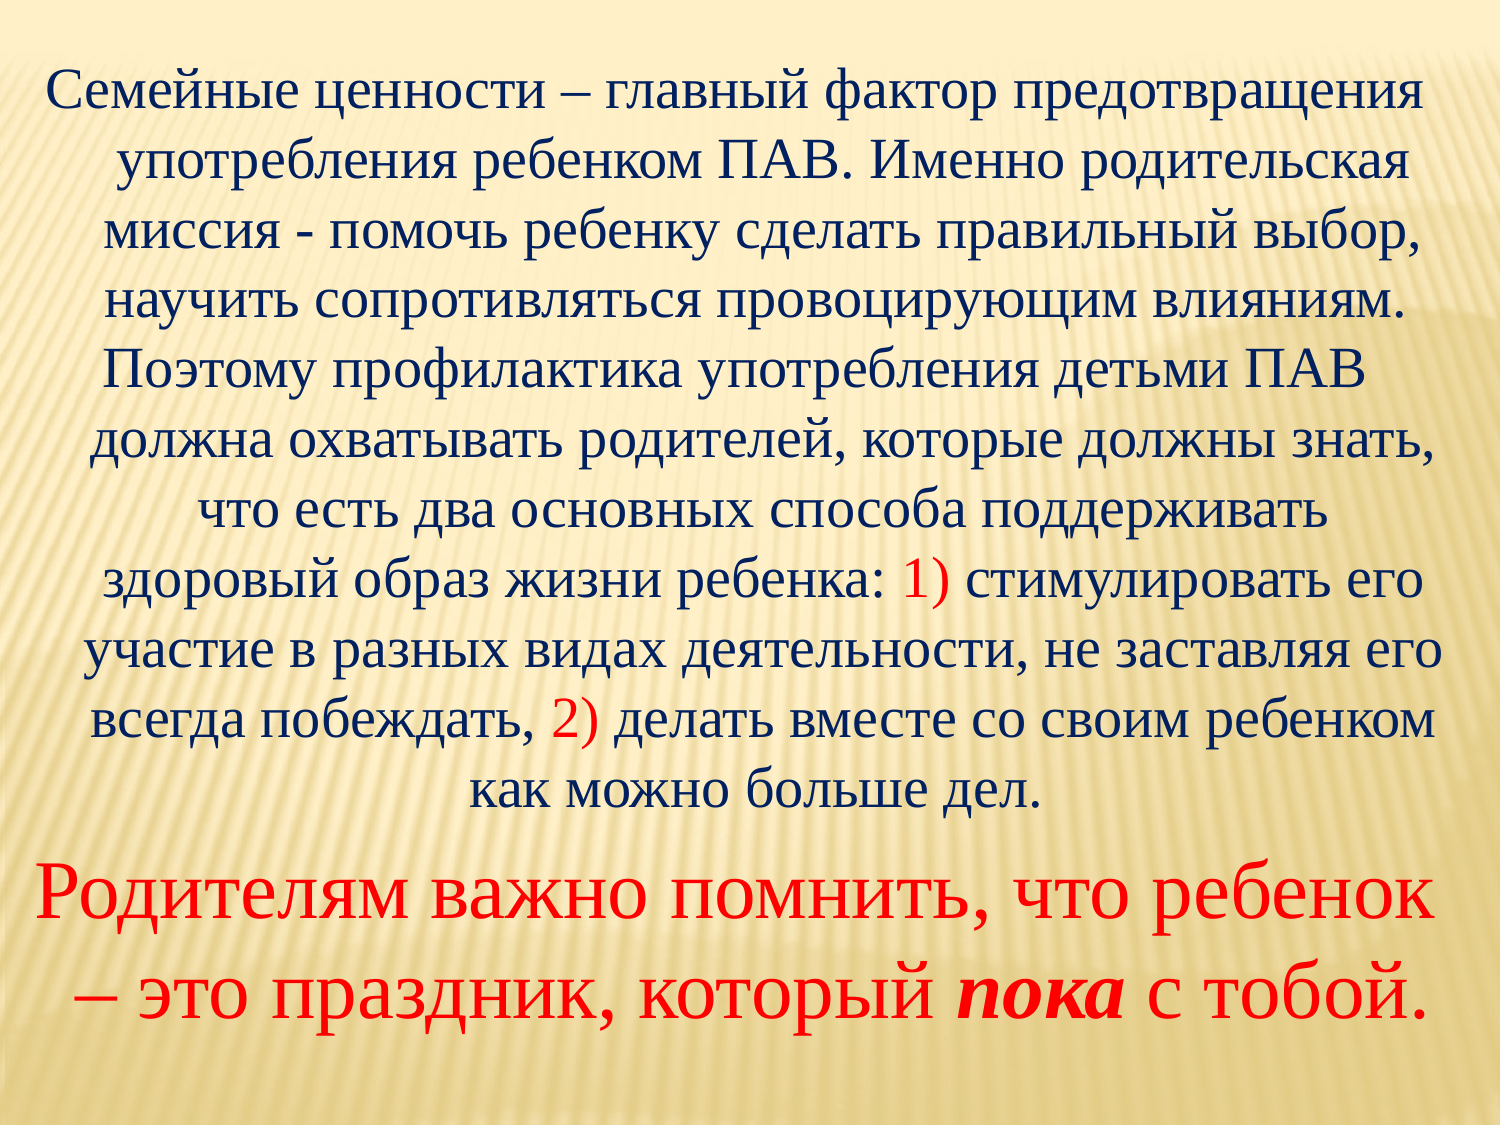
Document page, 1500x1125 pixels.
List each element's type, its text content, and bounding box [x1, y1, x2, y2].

list Семейные ценности – главный фактор предотвращения употребления ребенком ПАВ. Именно родительская миссия - помочь ребенку сделать правильный выбор, научить сопротивляться провоцирующим влияниям. Поэтому профилактика употребления детьми ПАВ должна охватывать родителей, которые должны знать, что есть два основных способа поддерживать здоровый образ жизни ребенка: 1) стимулировать его участие в разных видах деятельности, не заставляя его всегда побеждать, 2) делать вместе со своим ребенком как можно больше дел. Родителям важно помнить, что ребенок – это праздник, который пока с тобой. [0, 42, 1471, 1125]
